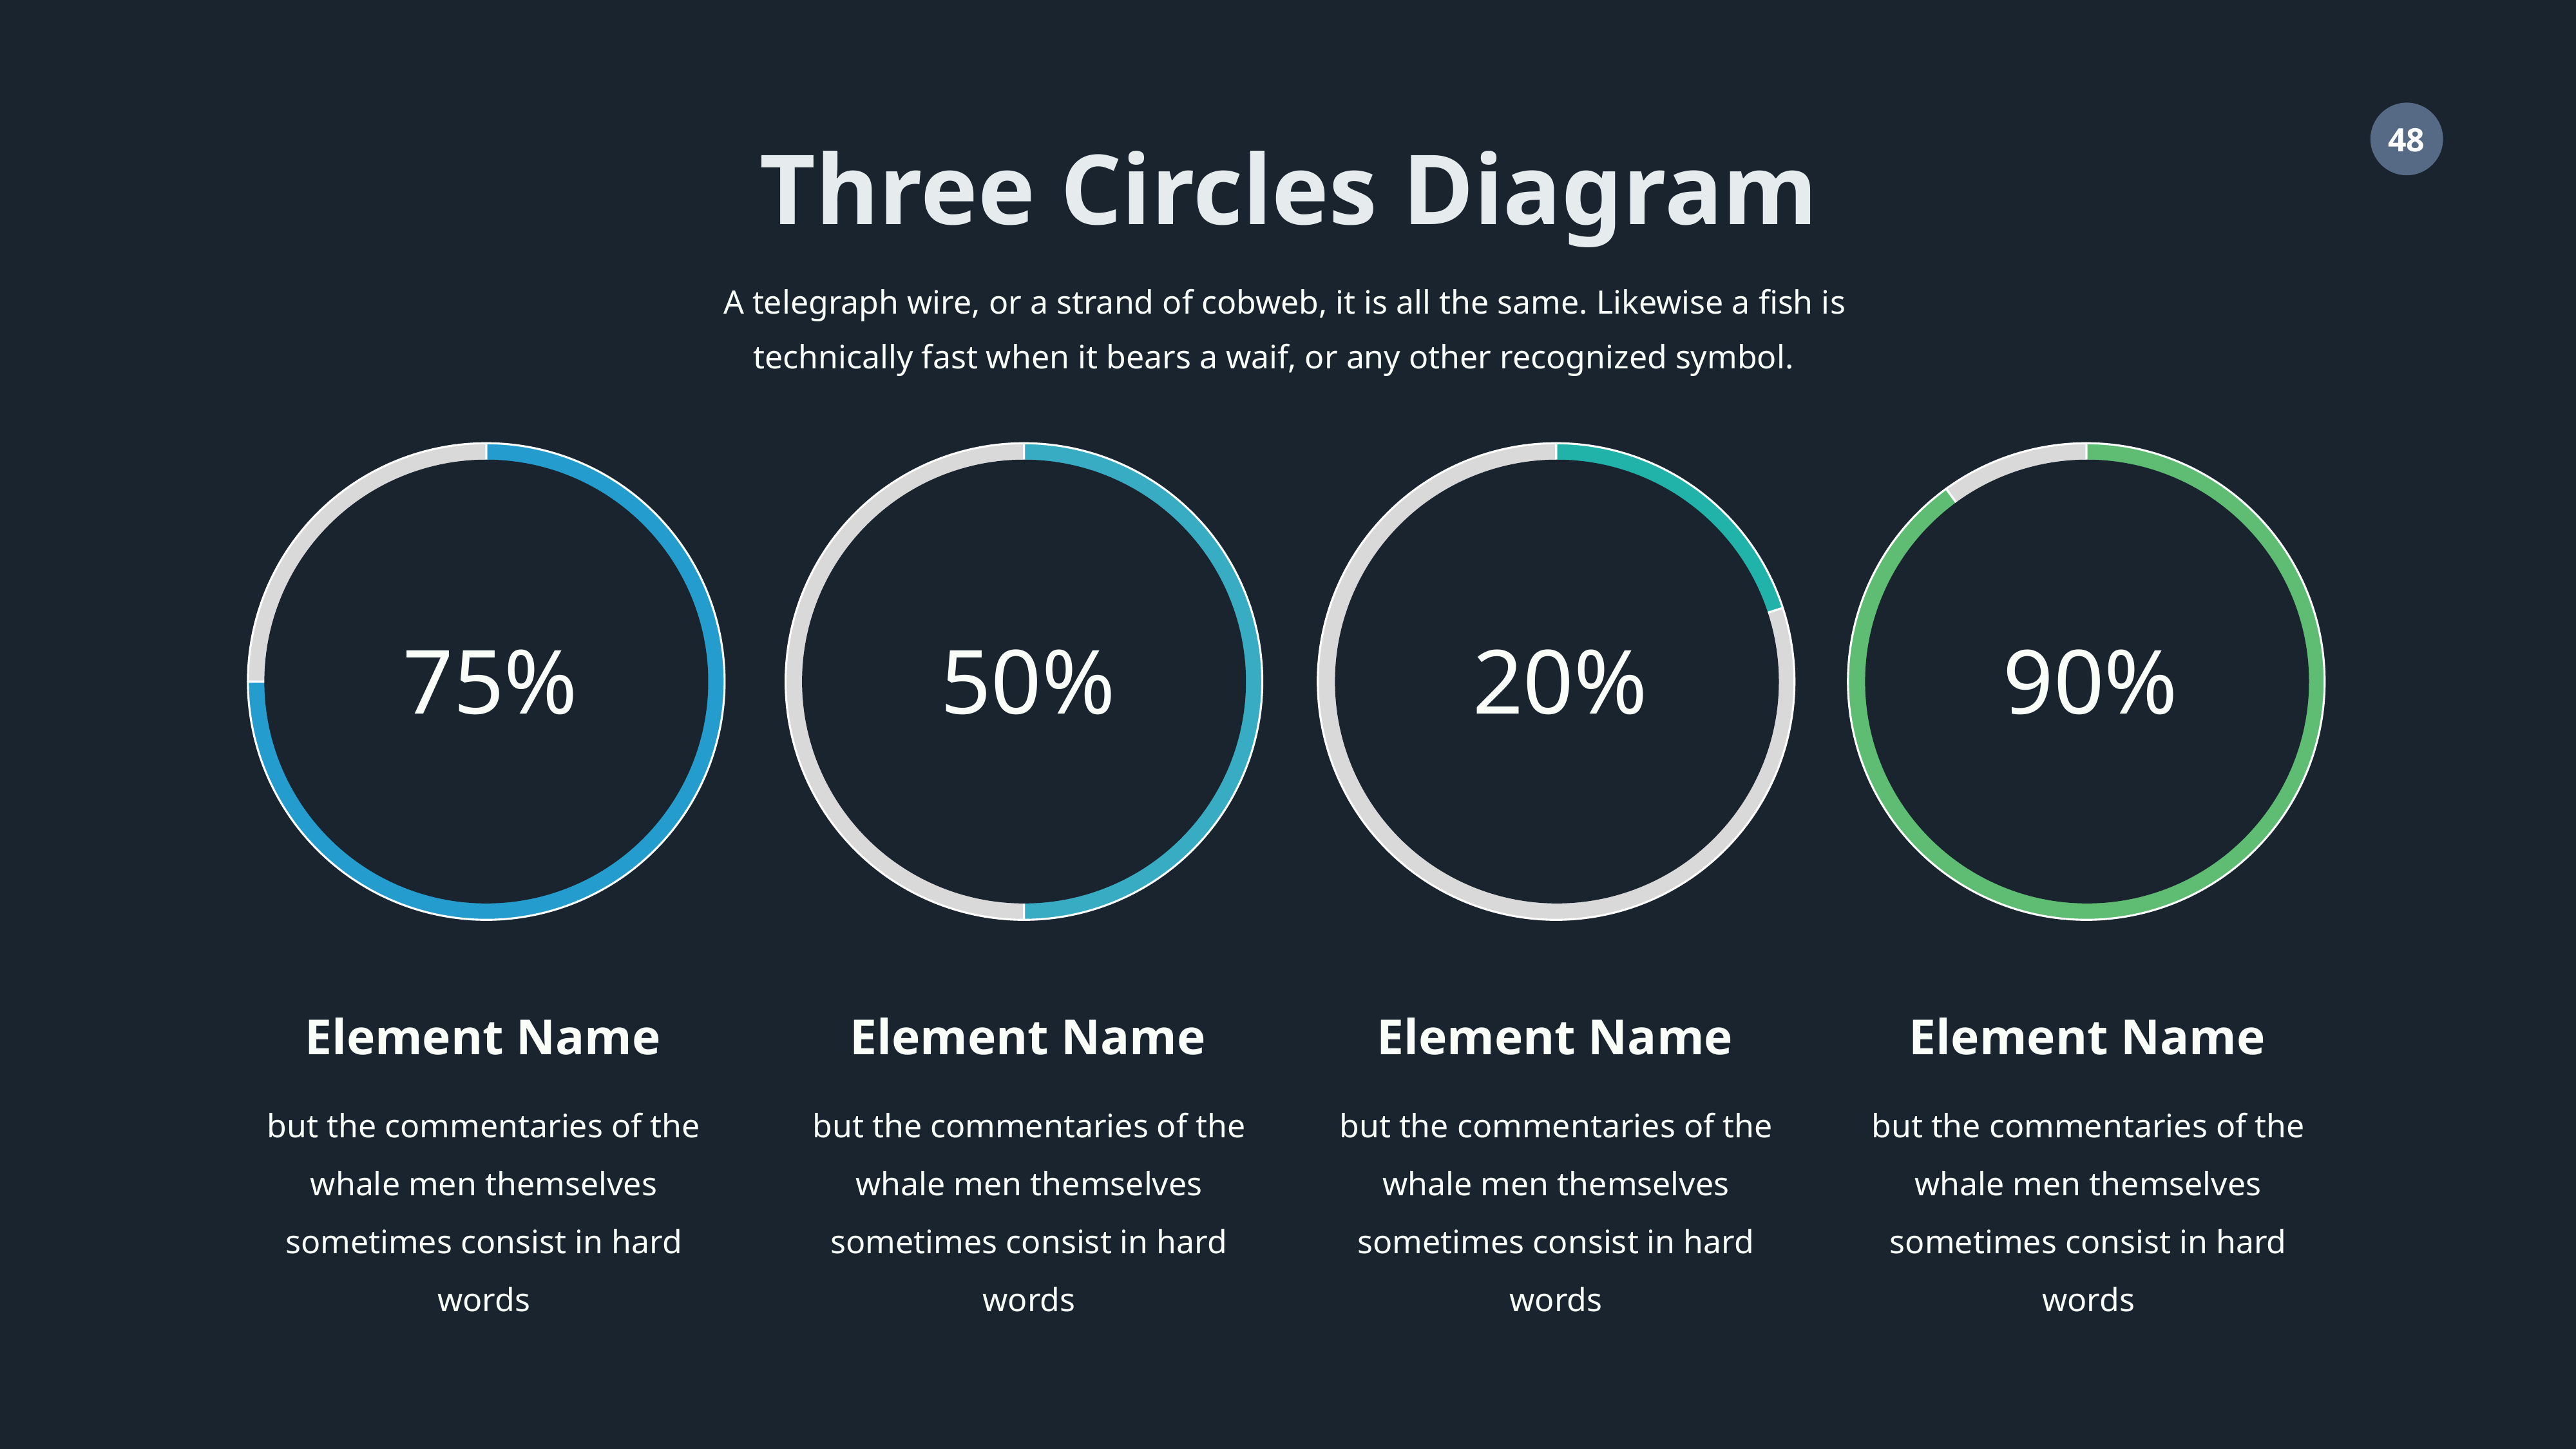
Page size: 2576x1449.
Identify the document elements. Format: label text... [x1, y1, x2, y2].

text_box Three Circles Diagram [750, 123, 1828, 249]
text_box Element Name [841, 1001, 1216, 1069]
chart [1305, 433, 1808, 930]
text_box Element Name [1368, 1001, 1743, 1069]
chart [235, 433, 738, 930]
text_box A telegraph wire, or a strand of cobweb, it is all the same. Likewise a fish is technically fast when it bears a waif, or any other recognized symbol. [704, 260, 1865, 380]
text_box but the commentaries of the whale men themselves sometimes consist in hard words [787, 1081, 1272, 1323]
text_box Element Name [295, 1001, 671, 1069]
text_box but the commentaries of the whale men themselves sometimes consist in hard words [241, 1081, 727, 1323]
text_box but the commentaries of the whale men themselves sometimes consist in hard words [1846, 1081, 2331, 1323]
chart [773, 433, 1275, 930]
text_box but the commentaries of the whale men themselves sometimes consist in hard words [1313, 1081, 1799, 1323]
text_box Element Name [1900, 1001, 2275, 1069]
chart [1835, 433, 2338, 930]
